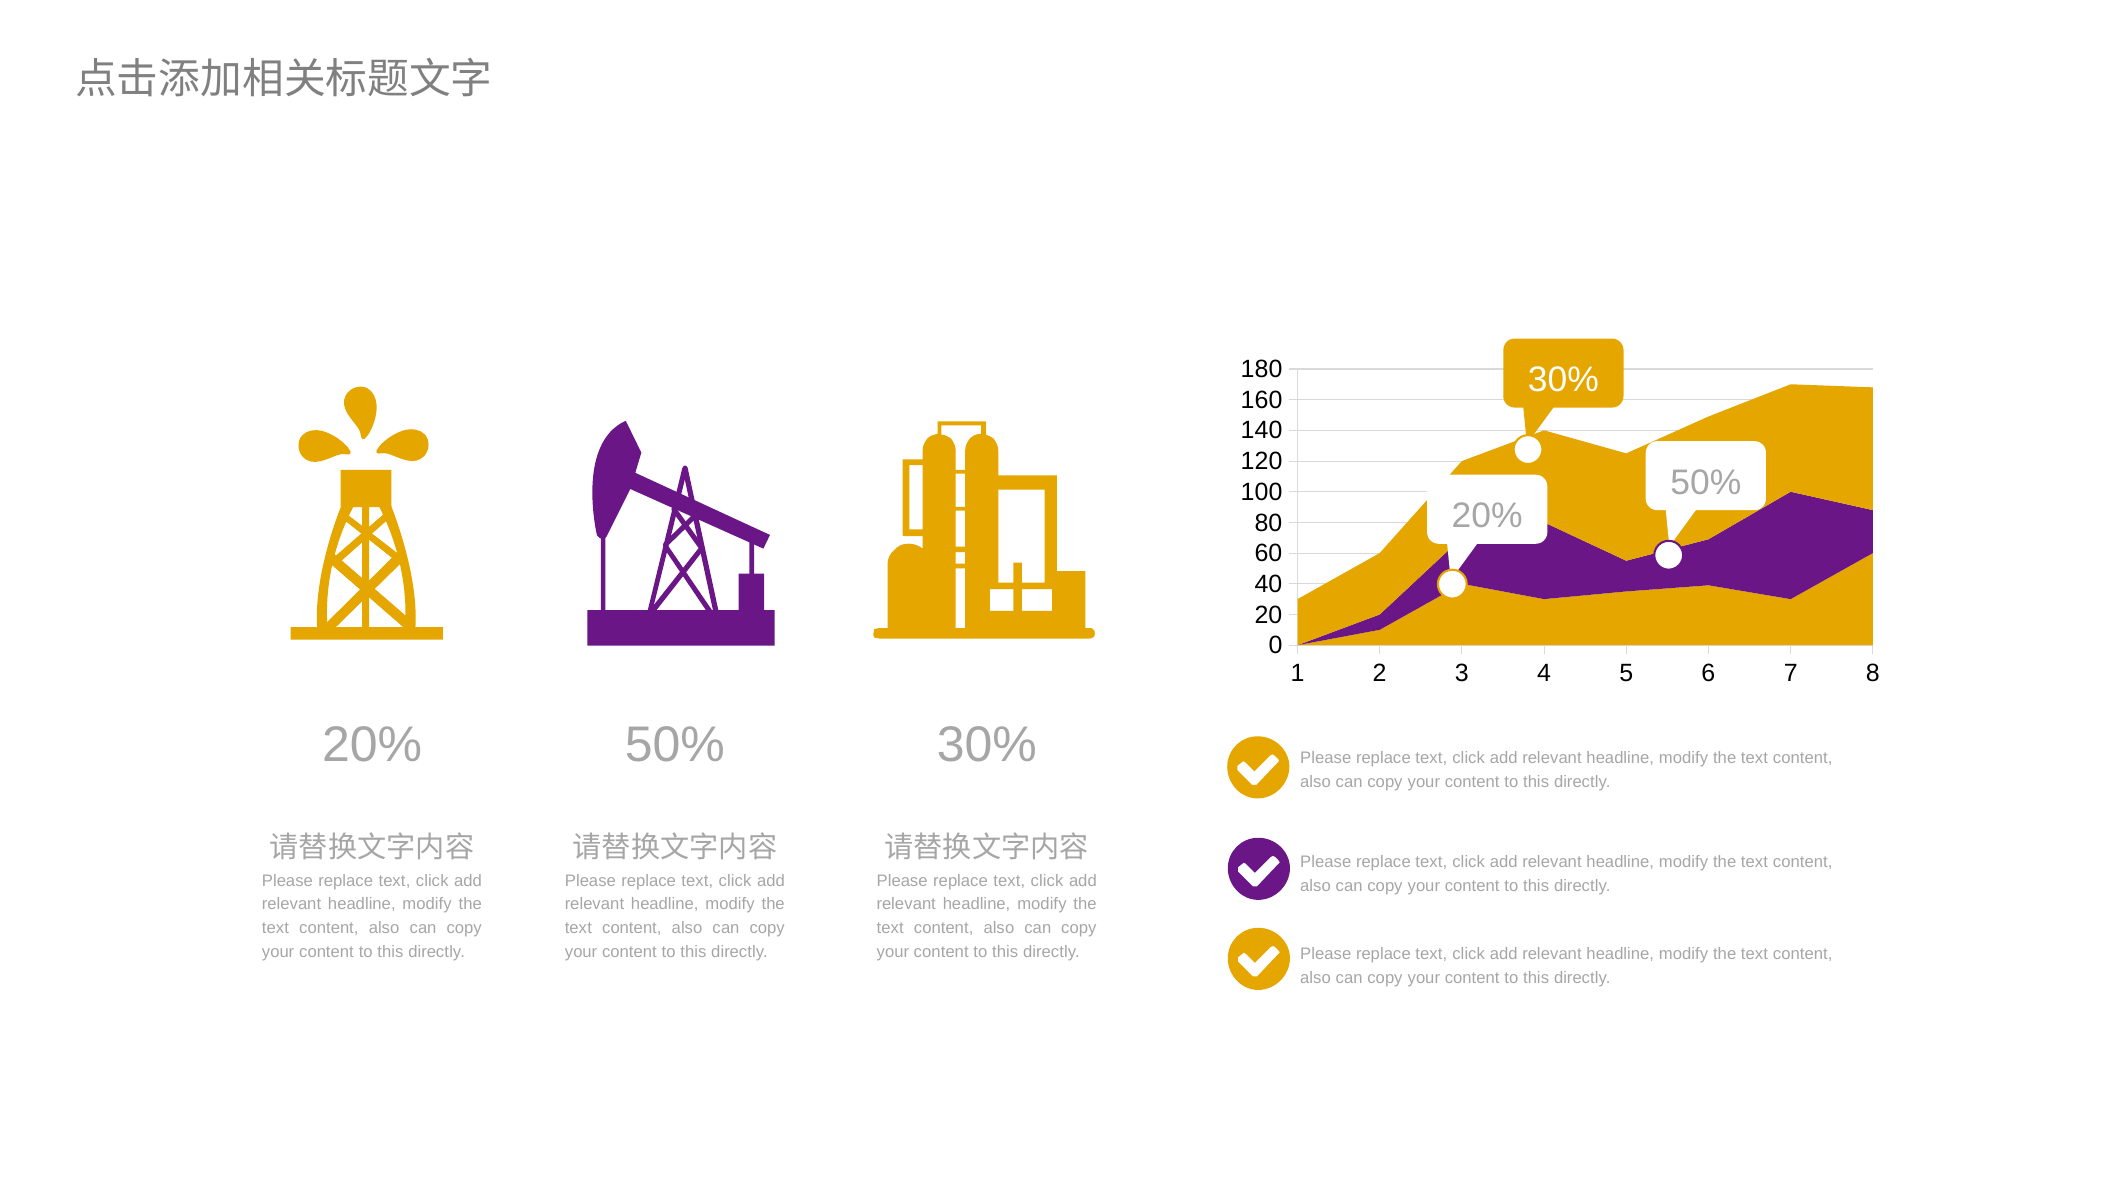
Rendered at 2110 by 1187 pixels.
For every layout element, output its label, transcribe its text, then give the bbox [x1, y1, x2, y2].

text_box 30% [1502, 337, 1625, 348]
text_box 请替换文字内容 [572, 821, 778, 864]
text_box Please replace text, click add relevant headline, modify the text content, also can copy your content to this directly. [1300, 938, 1861, 987]
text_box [290, 384, 443, 640]
text_box 请替换文字内容 [269, 821, 475, 864]
text_box [873, 421, 1095, 639]
text_box [1227, 736, 1290, 799]
text_box Please replace text, click add relevant headline, modify the text content, also can copy your content to this directly. [261, 865, 483, 962]
text_box [1227, 927, 1290, 990]
text_box 30% [936, 699, 1038, 772]
text_box [1227, 837, 1290, 900]
text_box 50% [624, 699, 726, 772]
text_box Please replace text, click add relevant headline, modify the text content, also can copy your content to this directly. [1300, 743, 1861, 791]
chart [1227, 348, 1894, 694]
text_box Please replace text, click add relevant headline, modify the text content, also can copy your content to this directly. [1300, 846, 1861, 895]
text_box 请替换文字内容 [884, 821, 1090, 864]
text_box 点击添加相关标题文字 [59, 44, 563, 107]
text_box Please replace text, click add relevant headline, modify the text content, also can copy your content to this directly. [876, 865, 1098, 962]
text_box 20% [321, 699, 423, 772]
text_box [575, 420, 775, 646]
text_box Please replace text, click add relevant headline, modify the text content, also can copy your content to this directly. [564, 865, 786, 962]
